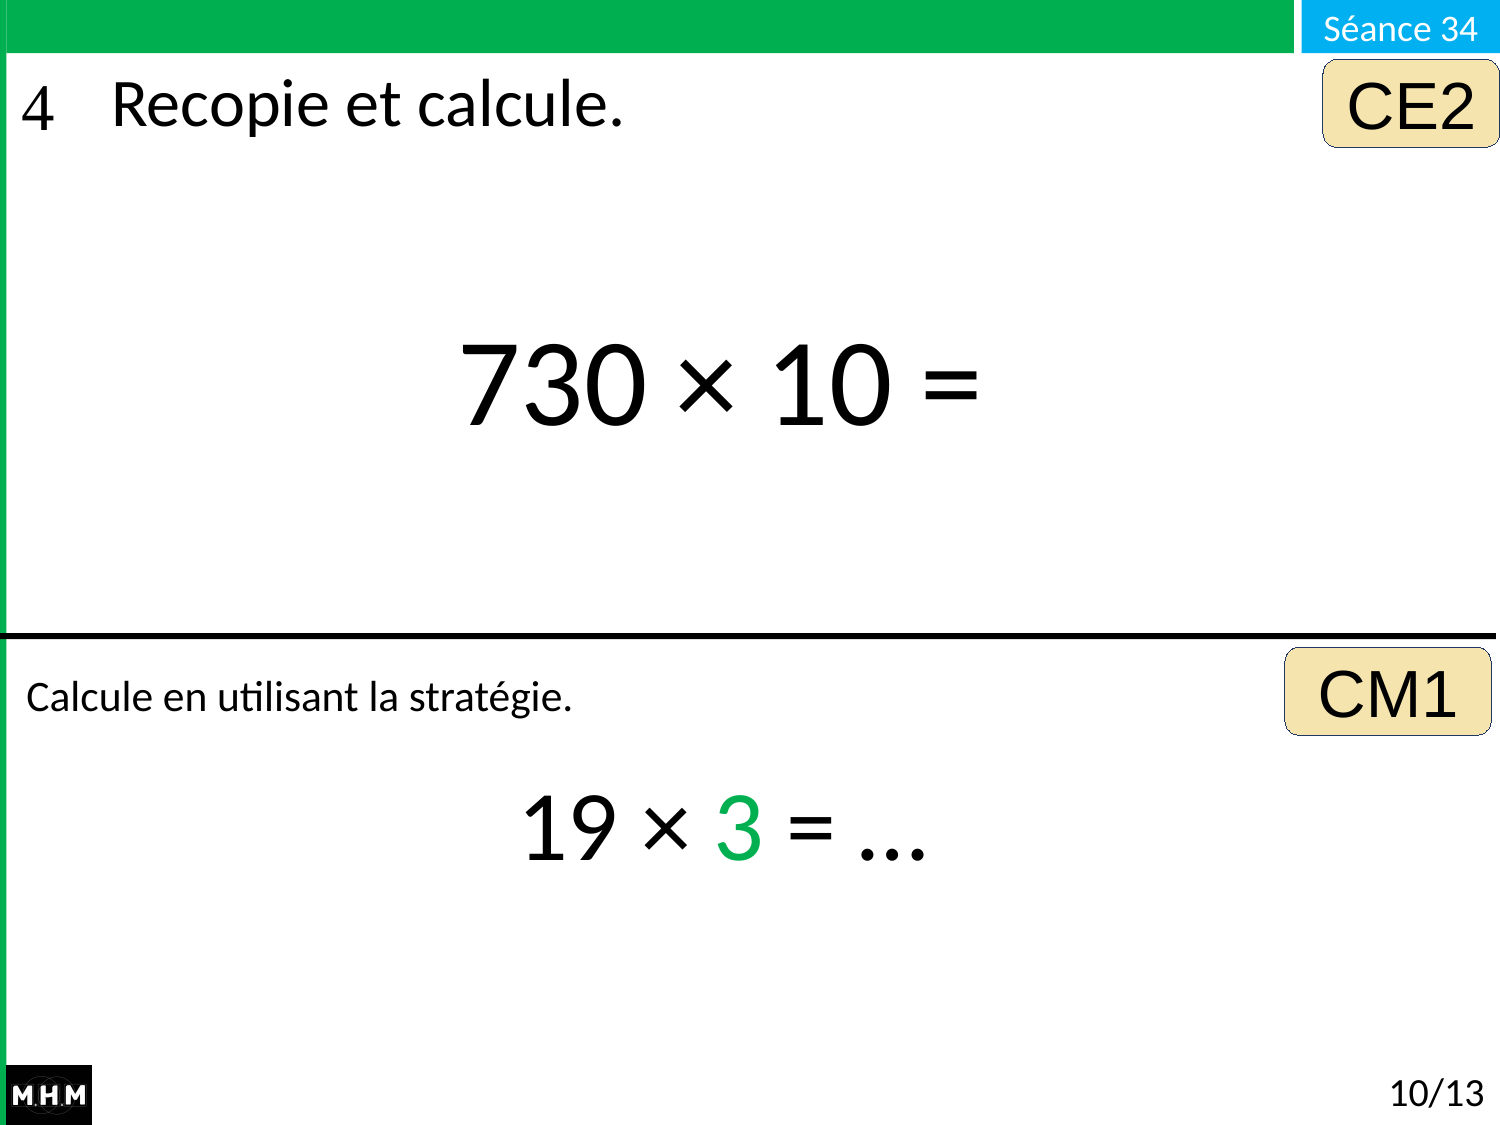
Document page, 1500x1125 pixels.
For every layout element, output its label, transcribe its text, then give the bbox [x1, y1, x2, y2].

text_box CM1 [1284, 647, 1492, 736]
list 10/13 [1373, 1064, 1500, 1125]
picture [6, 1065, 92, 1125]
text_box 730 × 10 = [443, 292, 1243, 458]
title Recopie et calcule. [96, 60, 1391, 150]
text_box 19 × 3 = … [497, 752, 949, 888]
text_box CE2 [1322, 59, 1500, 148]
text_box Calcule en utilisant la stratégie. [11, 652, 661, 743]
